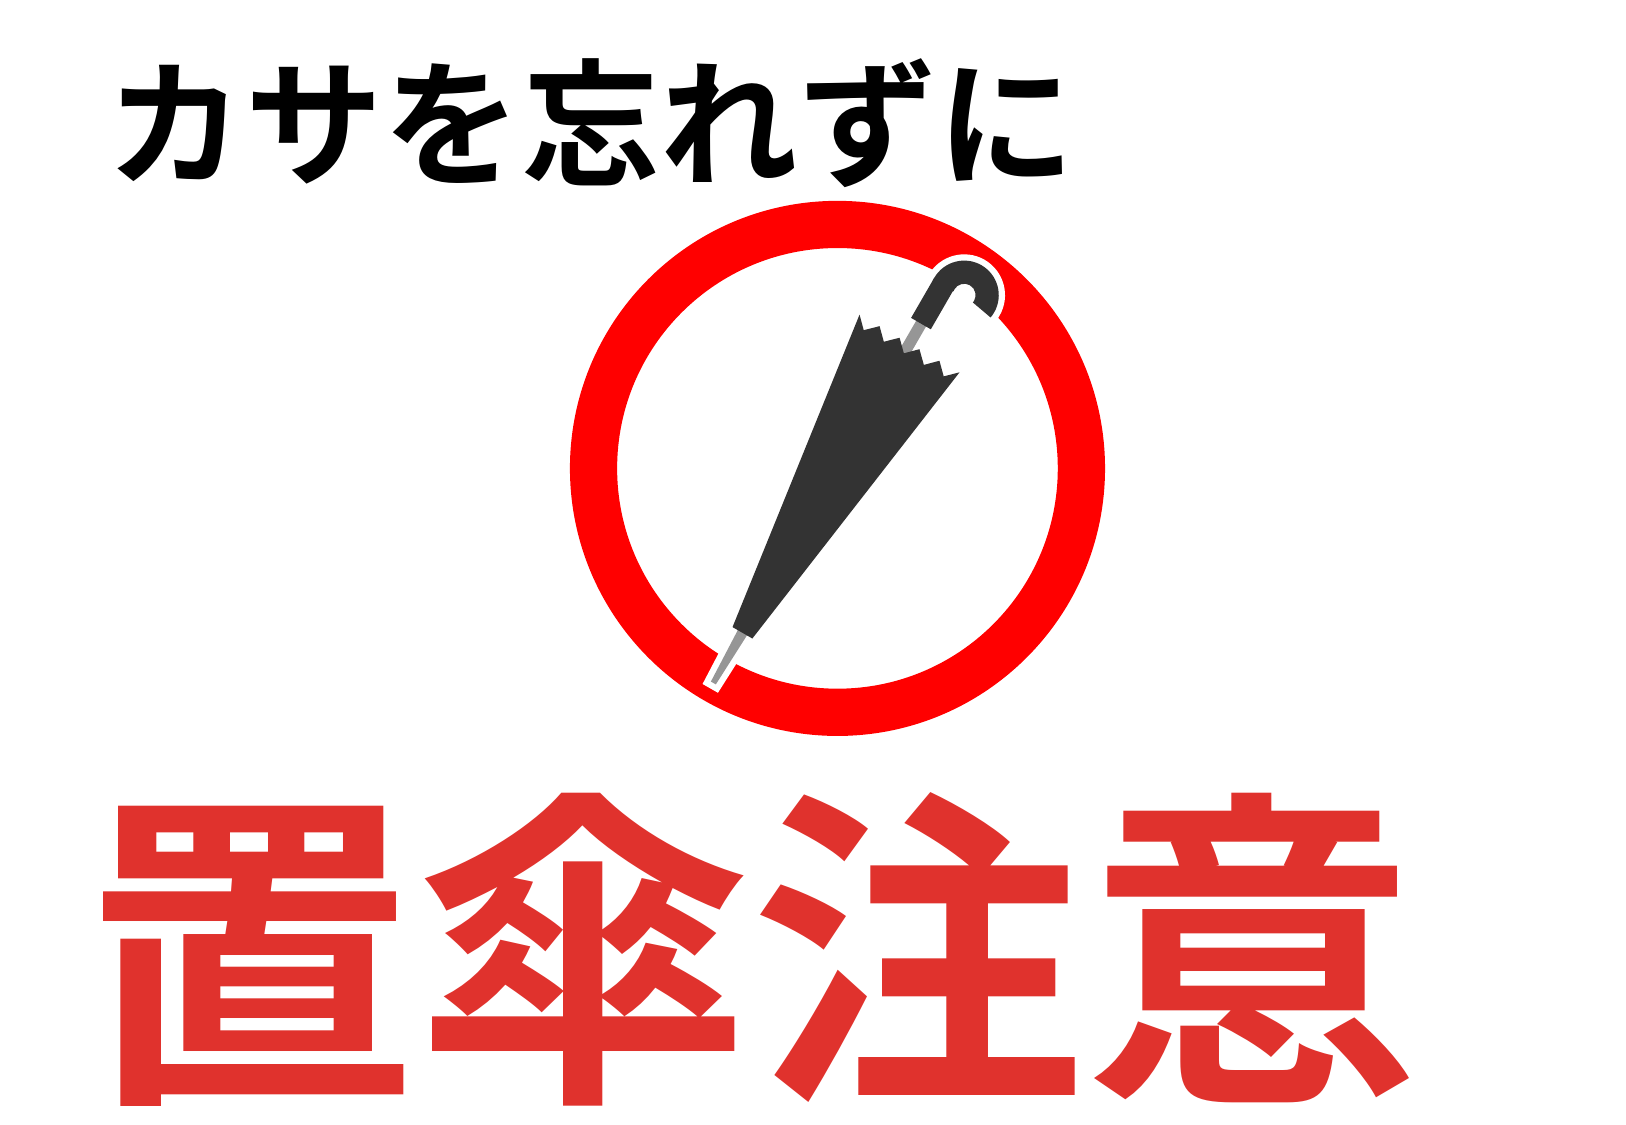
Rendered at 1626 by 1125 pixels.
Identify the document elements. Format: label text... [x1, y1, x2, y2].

text_box 置傘注意 [68, 735, 1569, 1125]
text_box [569, 200, 1106, 737]
text_box カサを忘れずに [91, 30, 1581, 211]
